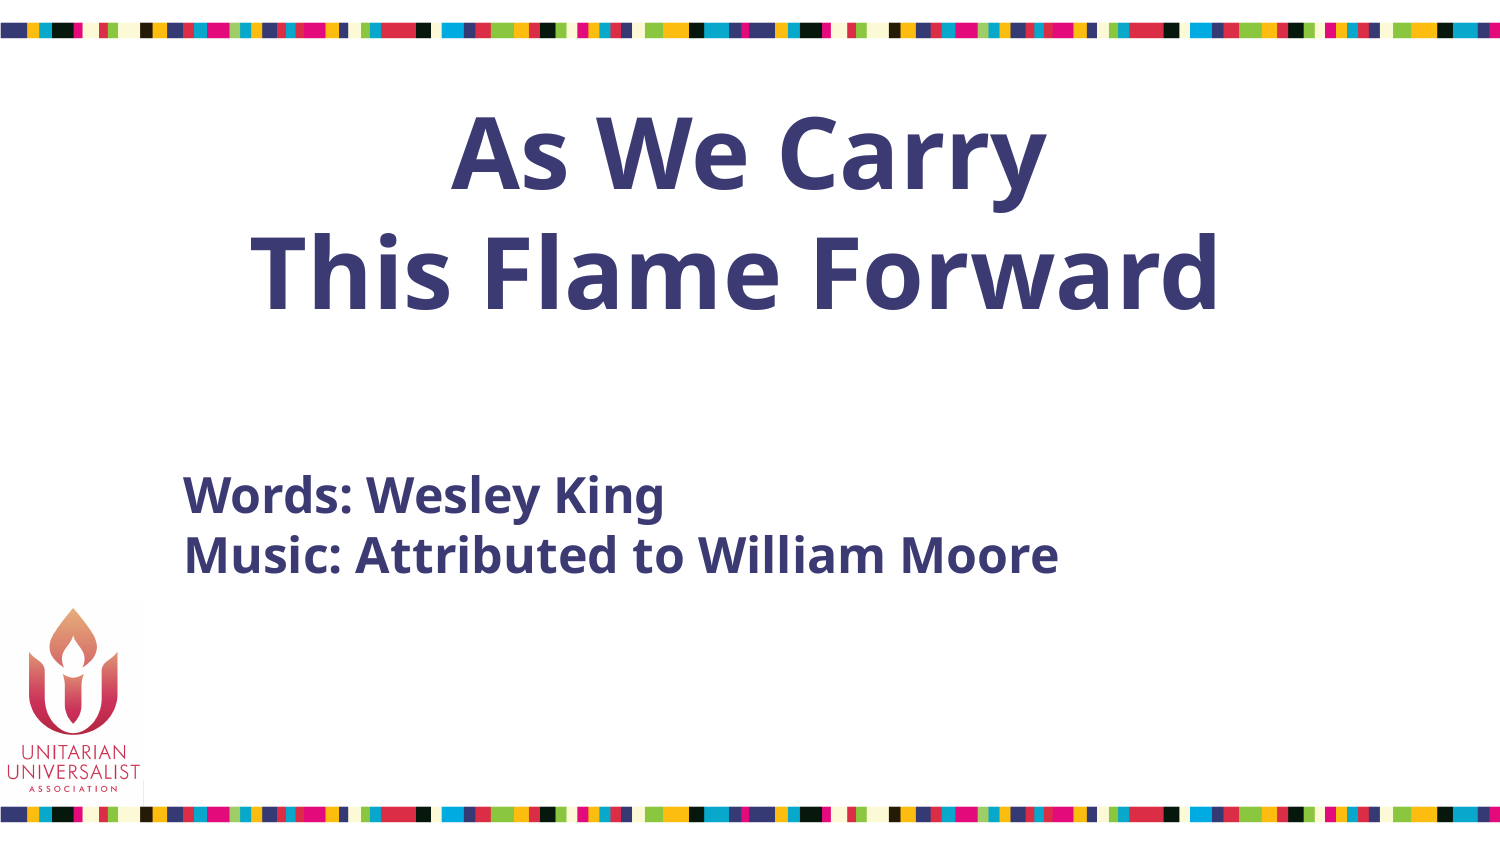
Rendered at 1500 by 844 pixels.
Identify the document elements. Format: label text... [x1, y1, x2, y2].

picture [0, 600, 1500, 824]
text_box As We Carry This Flame Forward [74, 75, 1425, 345]
text_box Words: Wesley King Music: Attributed to William Moore [168, 448, 1495, 659]
picture [0, 22, 1500, 40]
